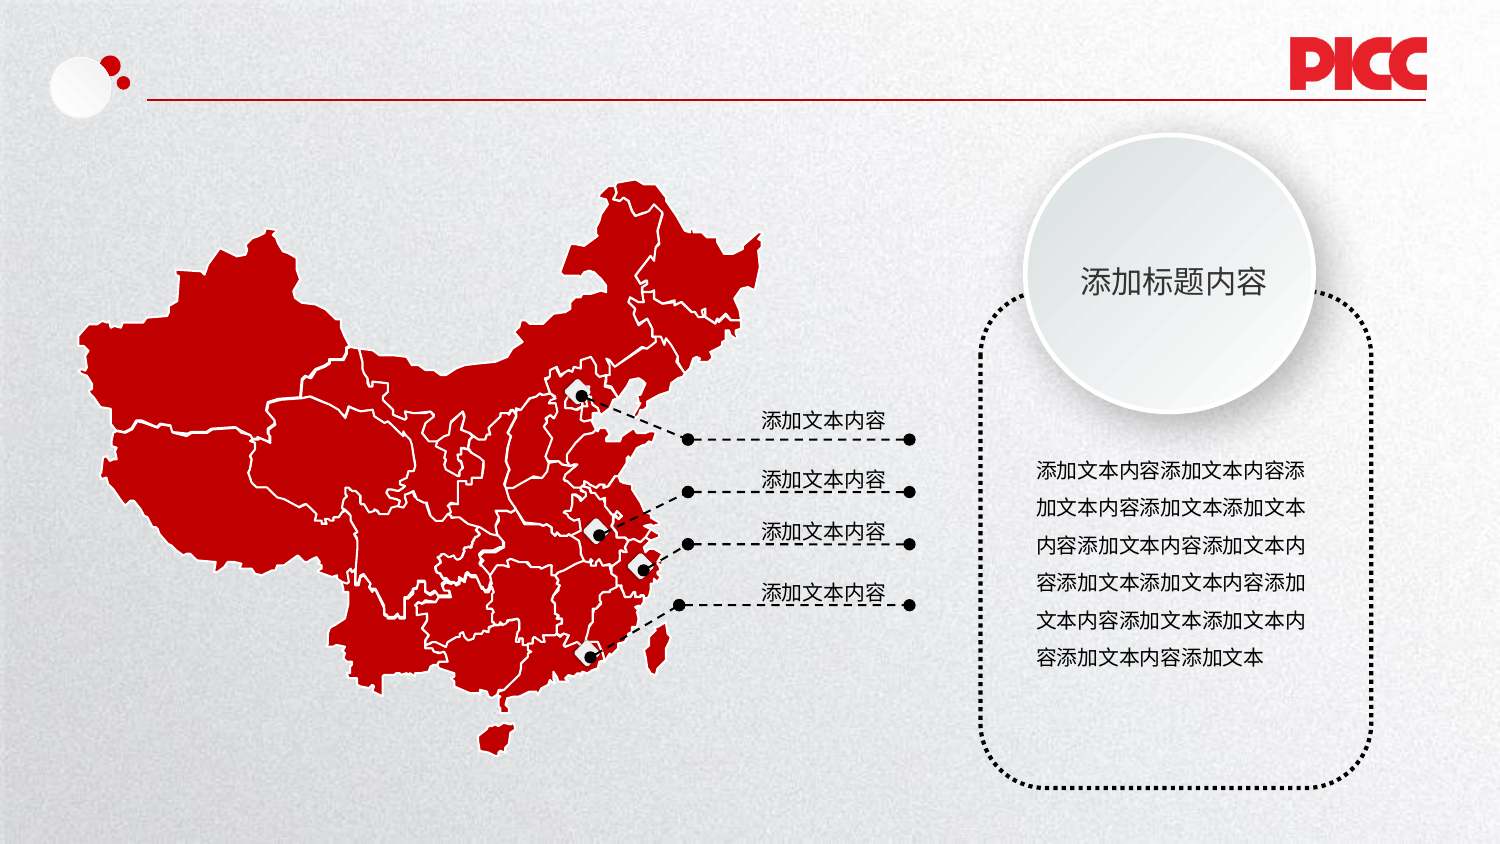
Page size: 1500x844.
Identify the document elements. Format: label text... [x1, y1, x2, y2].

picture [0, 0, 1500, 844]
text_box 添加文本内容 [768, 500, 919, 550]
text_box 添加文本内容 [768, 448, 919, 497]
text_box 添加标题内容 [1068, 256, 1291, 306]
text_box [78, 179, 764, 757]
text_box [980, 303, 1372, 789]
text_box [1023, 132, 1316, 415]
text_box 添加文本内容添加文本内容添加文本内容添加文本添加文本内容添加文本内容添加文本内容添加文本添加文本内容添加文本内容添加文本添加文本内容添加文本内容添加文本 [1024, 439, 1326, 751]
text_box 添加文本内容 [768, 561, 919, 611]
text_box 添加文本内容 [768, 389, 919, 439]
text_box [903, 439, 916, 446]
